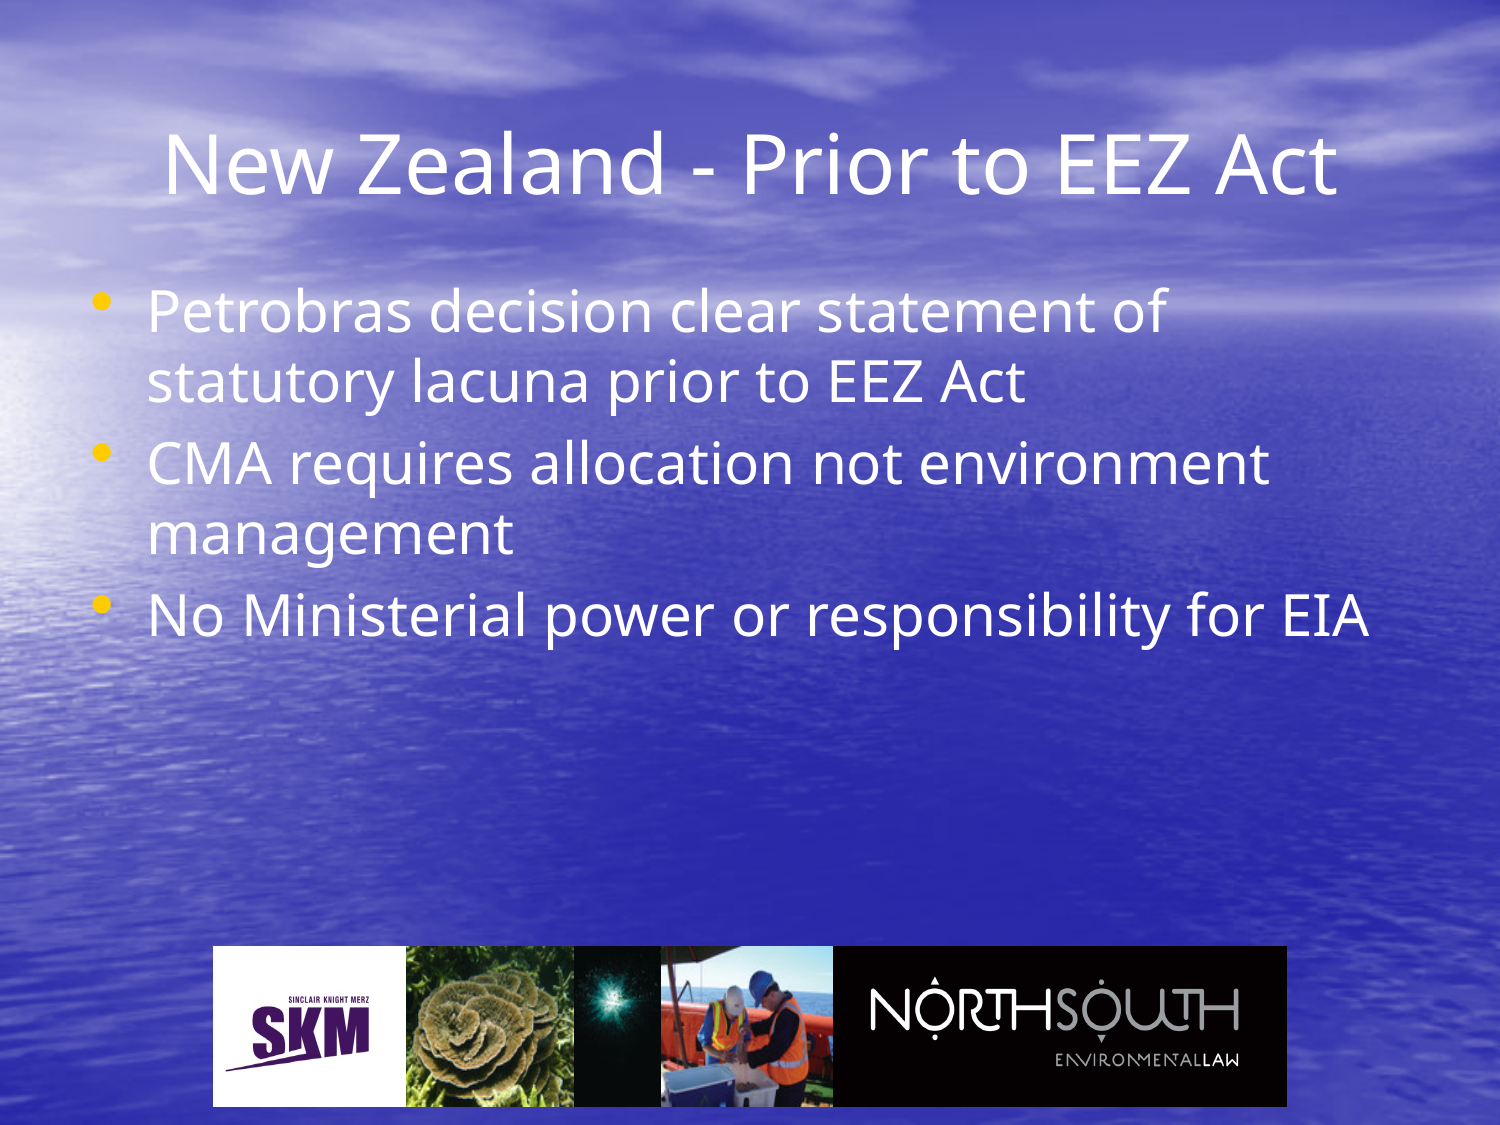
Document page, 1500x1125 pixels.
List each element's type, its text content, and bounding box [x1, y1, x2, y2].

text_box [182, 892, 1318, 1125]
title New Zealand - Prior to EEZ Act [74, 47, 1426, 266]
list Petrobras decision clear statement of statutory lacuna prior to EEZ Act CMA requires allocation not environment management No Ministerial power or responsibility for EIA [74, 266, 1426, 847]
